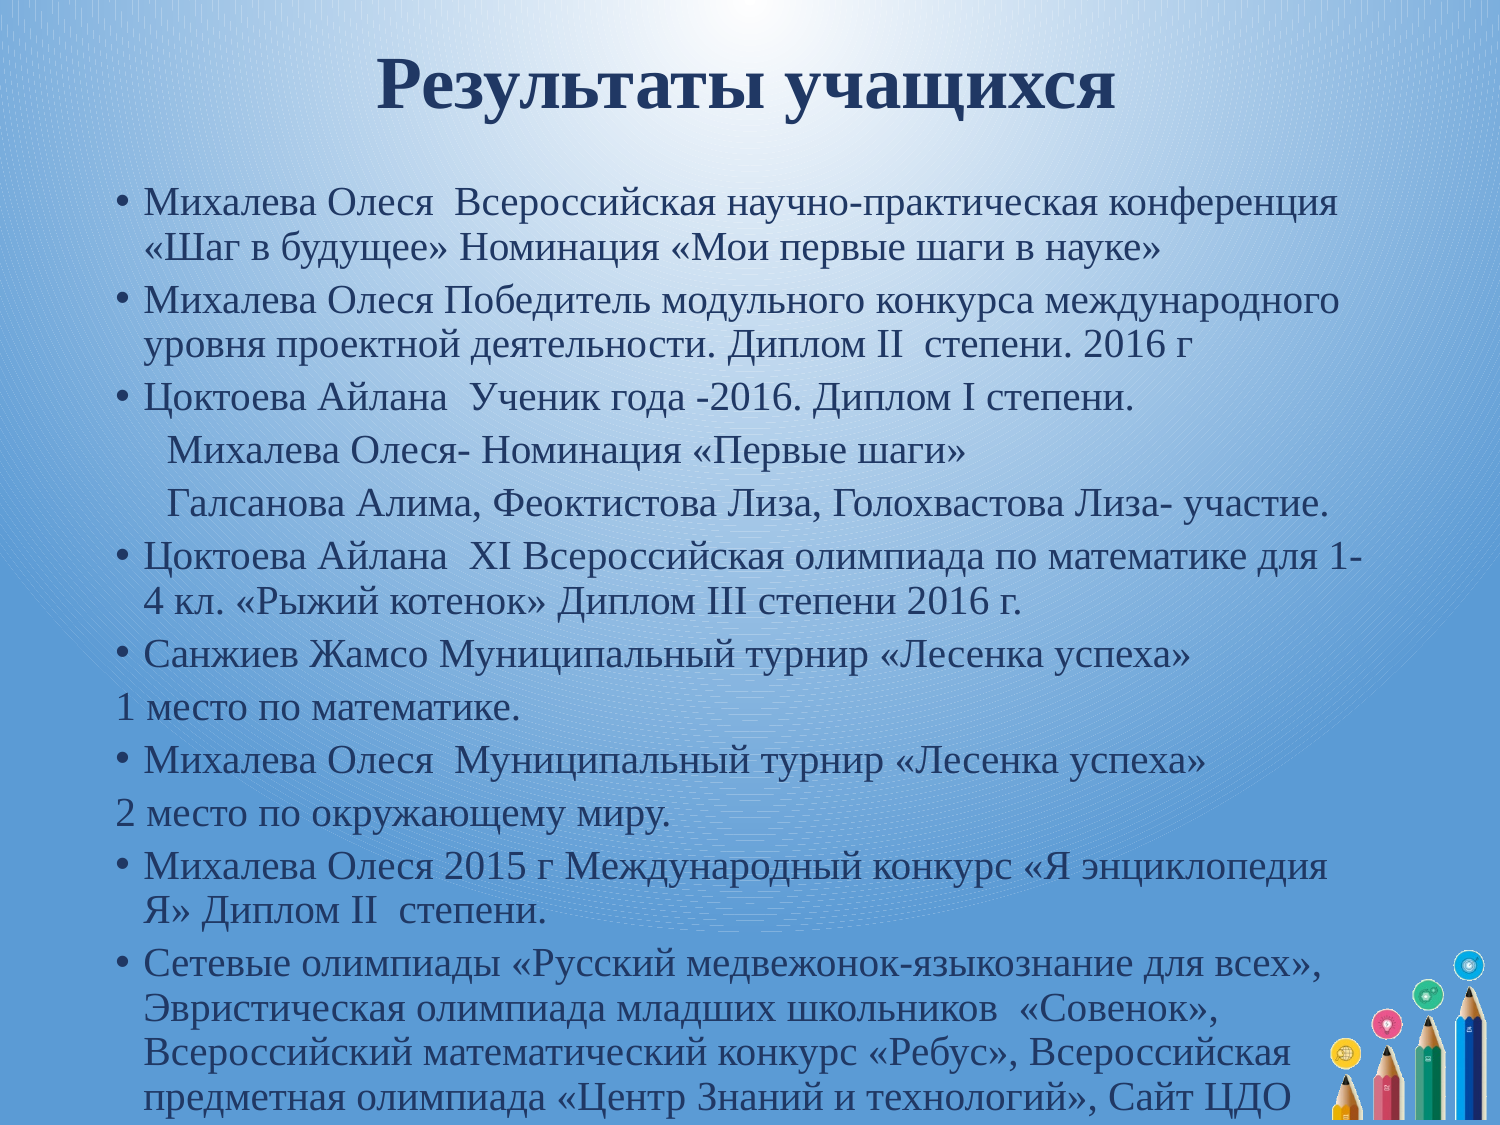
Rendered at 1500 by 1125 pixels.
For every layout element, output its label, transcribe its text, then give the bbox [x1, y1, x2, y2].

list Михалева Олеся Всероссийская научно-практическая конференция «Шаг в будущее» Номинация «Мои первые шаги в науке» Михалева Олеся Победитель модульного конкурса международного уровня проектной деятельности. Диплом II степени. 2016 г Цоктоева Айлана Ученик года -2016. Диплом I степени. Михалева Олеся- Номинация «Первые шаги» Галсанова Алима, Феоктистова Лиза, Голохвастова Лиза- участие. Цоктоева Айлана XI Всероссийская олимпиада по математике для 1-4 кл. «Рыжий котенок» Диплом III степени 2016 г. Санжиев Жамсо Муниципальный турнир «Лесенка успеха» 1 место по математике. Михалева Олеся Муниципальный турнир «Лесенка успеха» 2 место по окружающему миру. Михалева Олеся 2015 г Международный конкурс «Я энциклопедия Я» Диплом II степени. Сетевые олимпиады «Русский медвежонок-языкознание для всех», Эвристическая олимпиада младших школьников «Совенок», Всероссийский математический конкурс «Ребус», Всероссийская предметная олимпиада «Центр Знаний и технологий», Сайт ЦДО «Снейл» Чемпионат начальной школы «Вундеркинд», «Слон», «Еж». [100, 172, 1395, 1125]
title Результаты учащихся [100, 42, 1395, 126]
picture [1324, 949, 1494, 1120]
